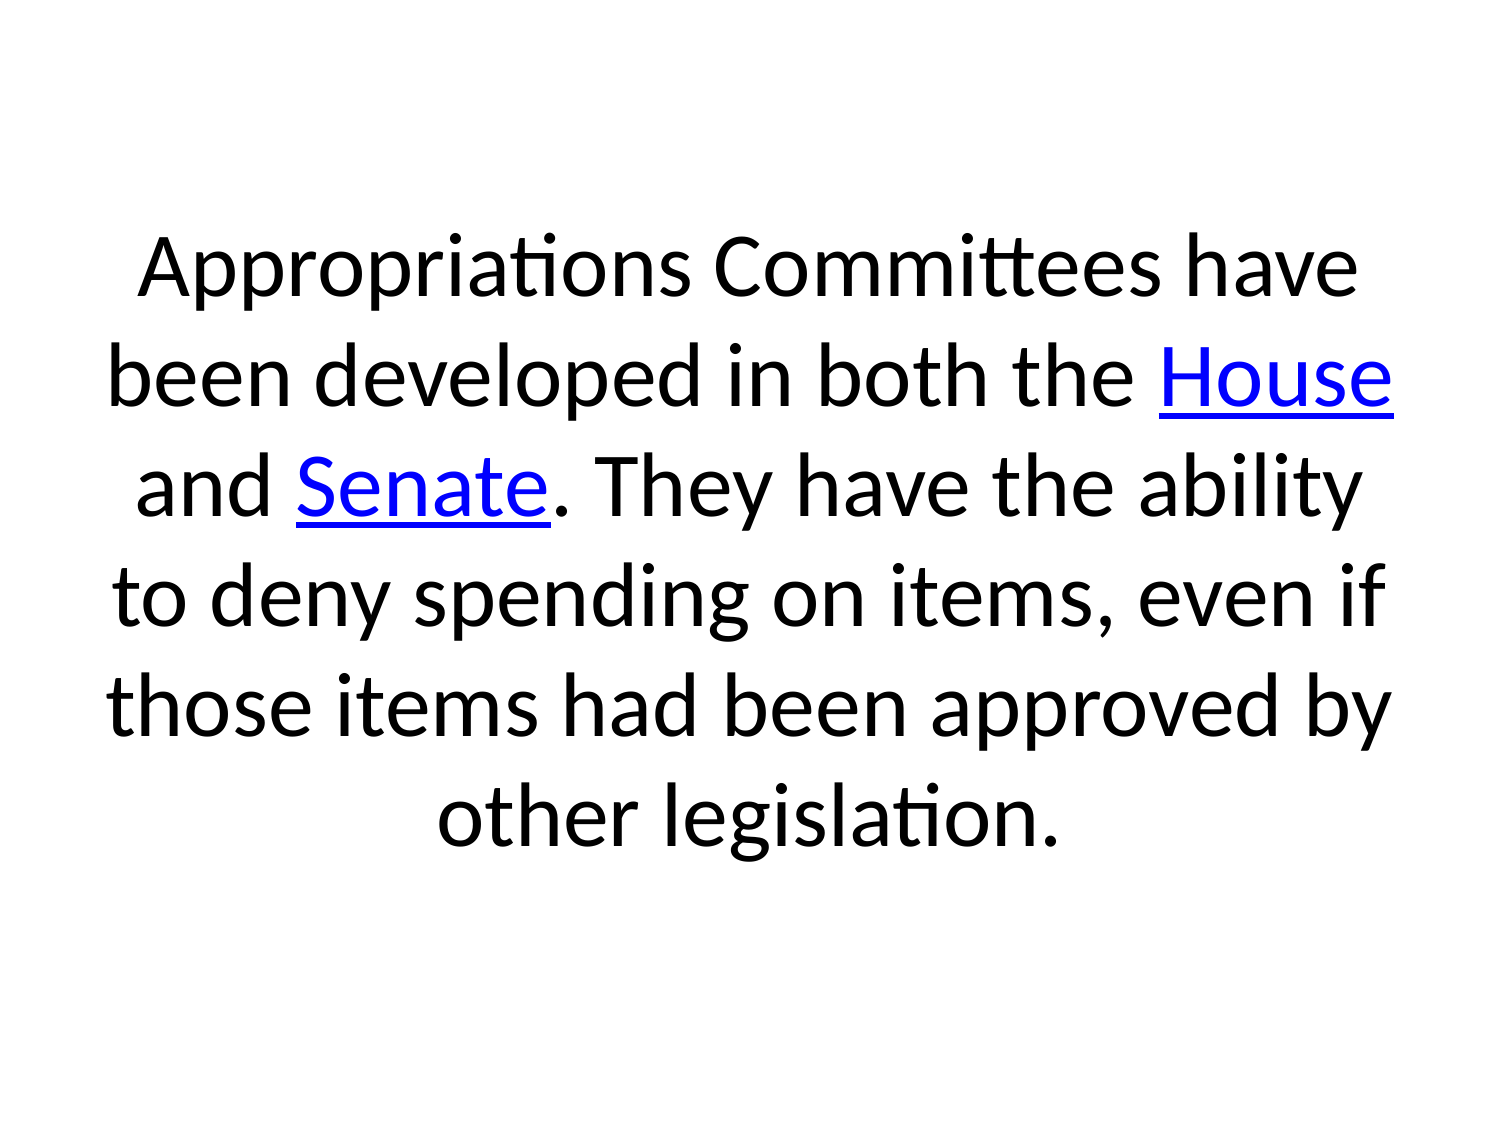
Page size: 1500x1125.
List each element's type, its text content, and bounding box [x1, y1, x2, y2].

title Appropriations Committees have been developed in both the House and Senate. They have the ability to deny spending on items, even if those items had been approved by other legislation. [74, 44, 1426, 1026]
